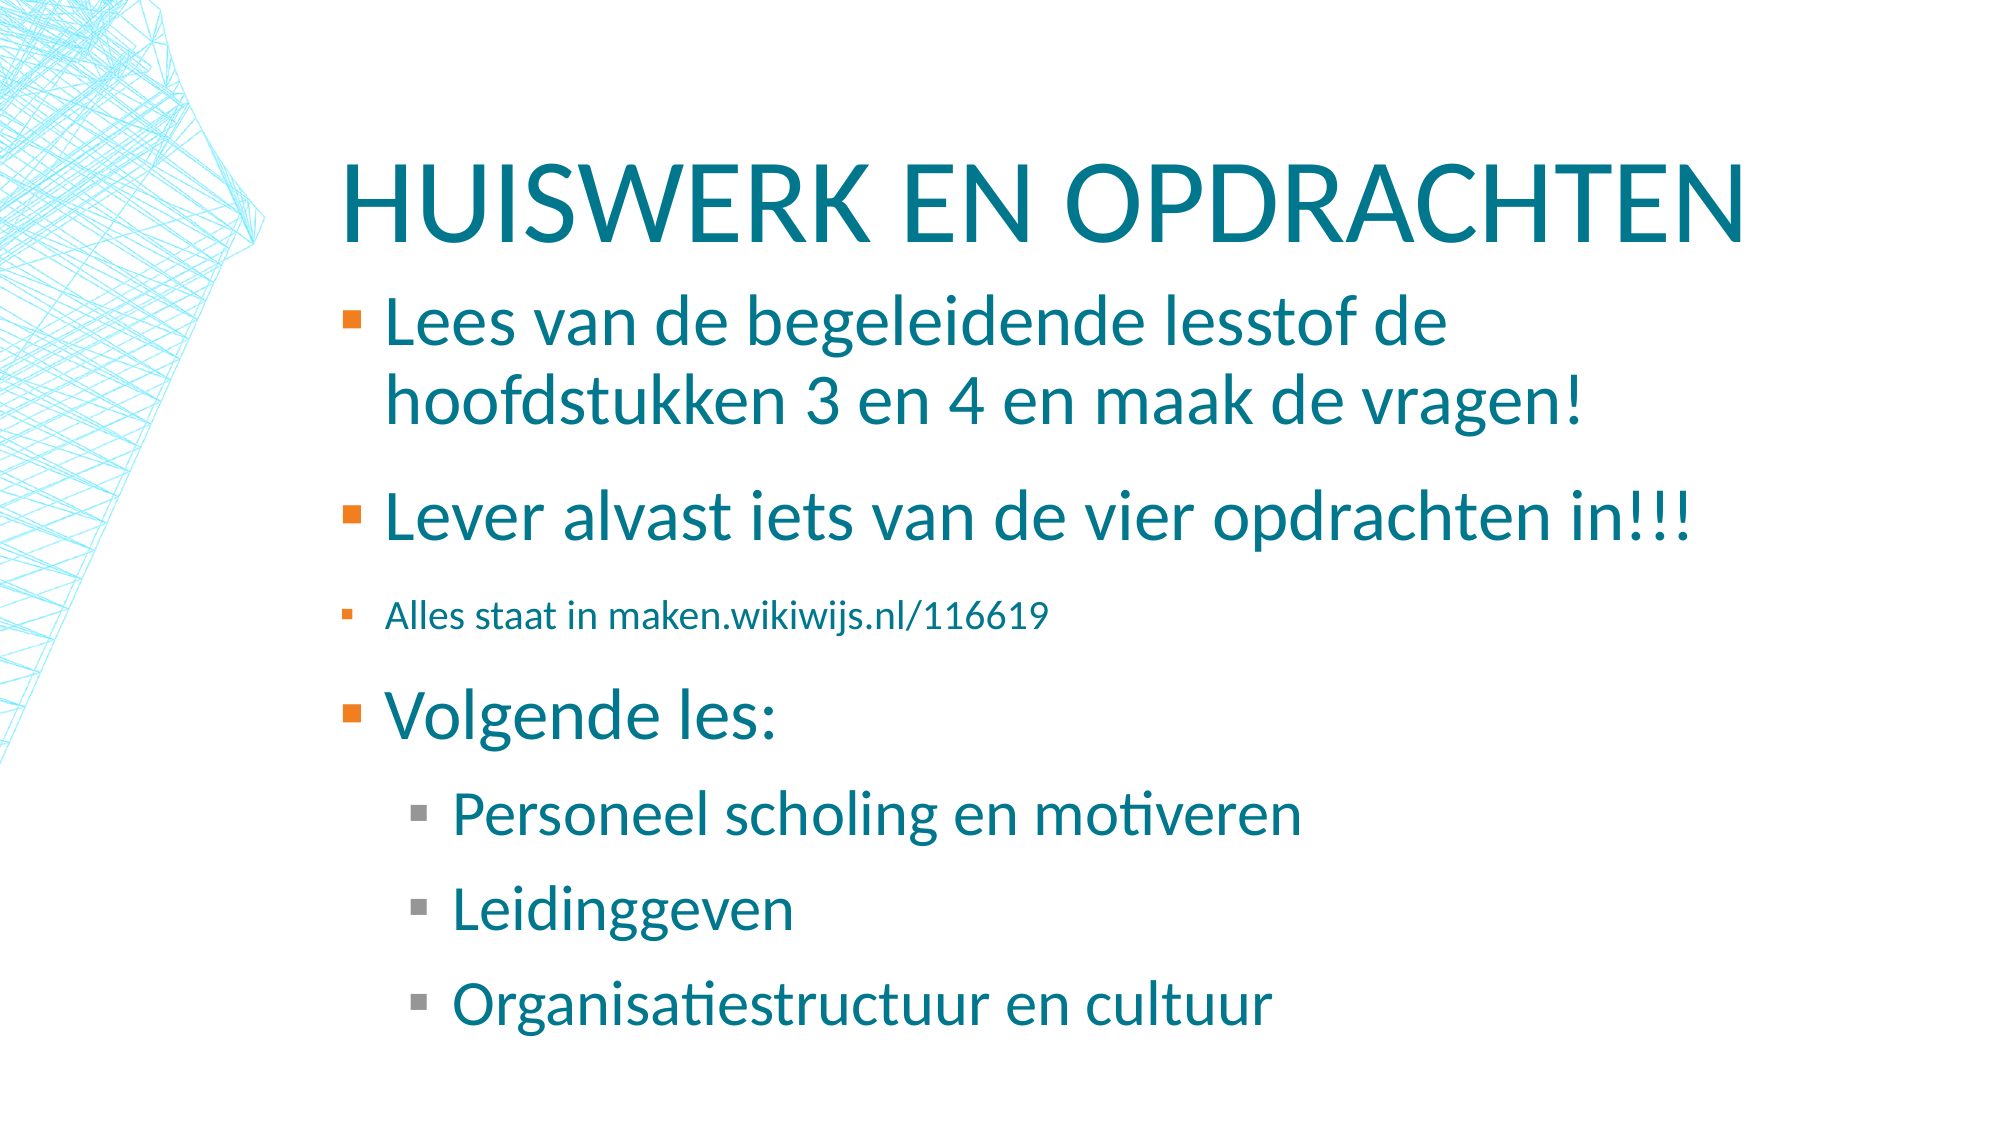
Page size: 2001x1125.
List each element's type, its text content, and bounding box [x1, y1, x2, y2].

list Lees van de begeleidende lesstof de hoofdstukken 3 en 4 en maak de vragen! Lever alvast iets van de vier opdrachten in!!! Alles staat in maken.wikiwijs.nl/116619 Volgende les: Personeel scholing en motiveren Leidinggeven Organisatiestructuur en cultuur [324, 275, 1863, 1096]
title Huiswerk en opdrachten [324, 62, 1863, 275]
picture [0, 0, 2001, 1125]
